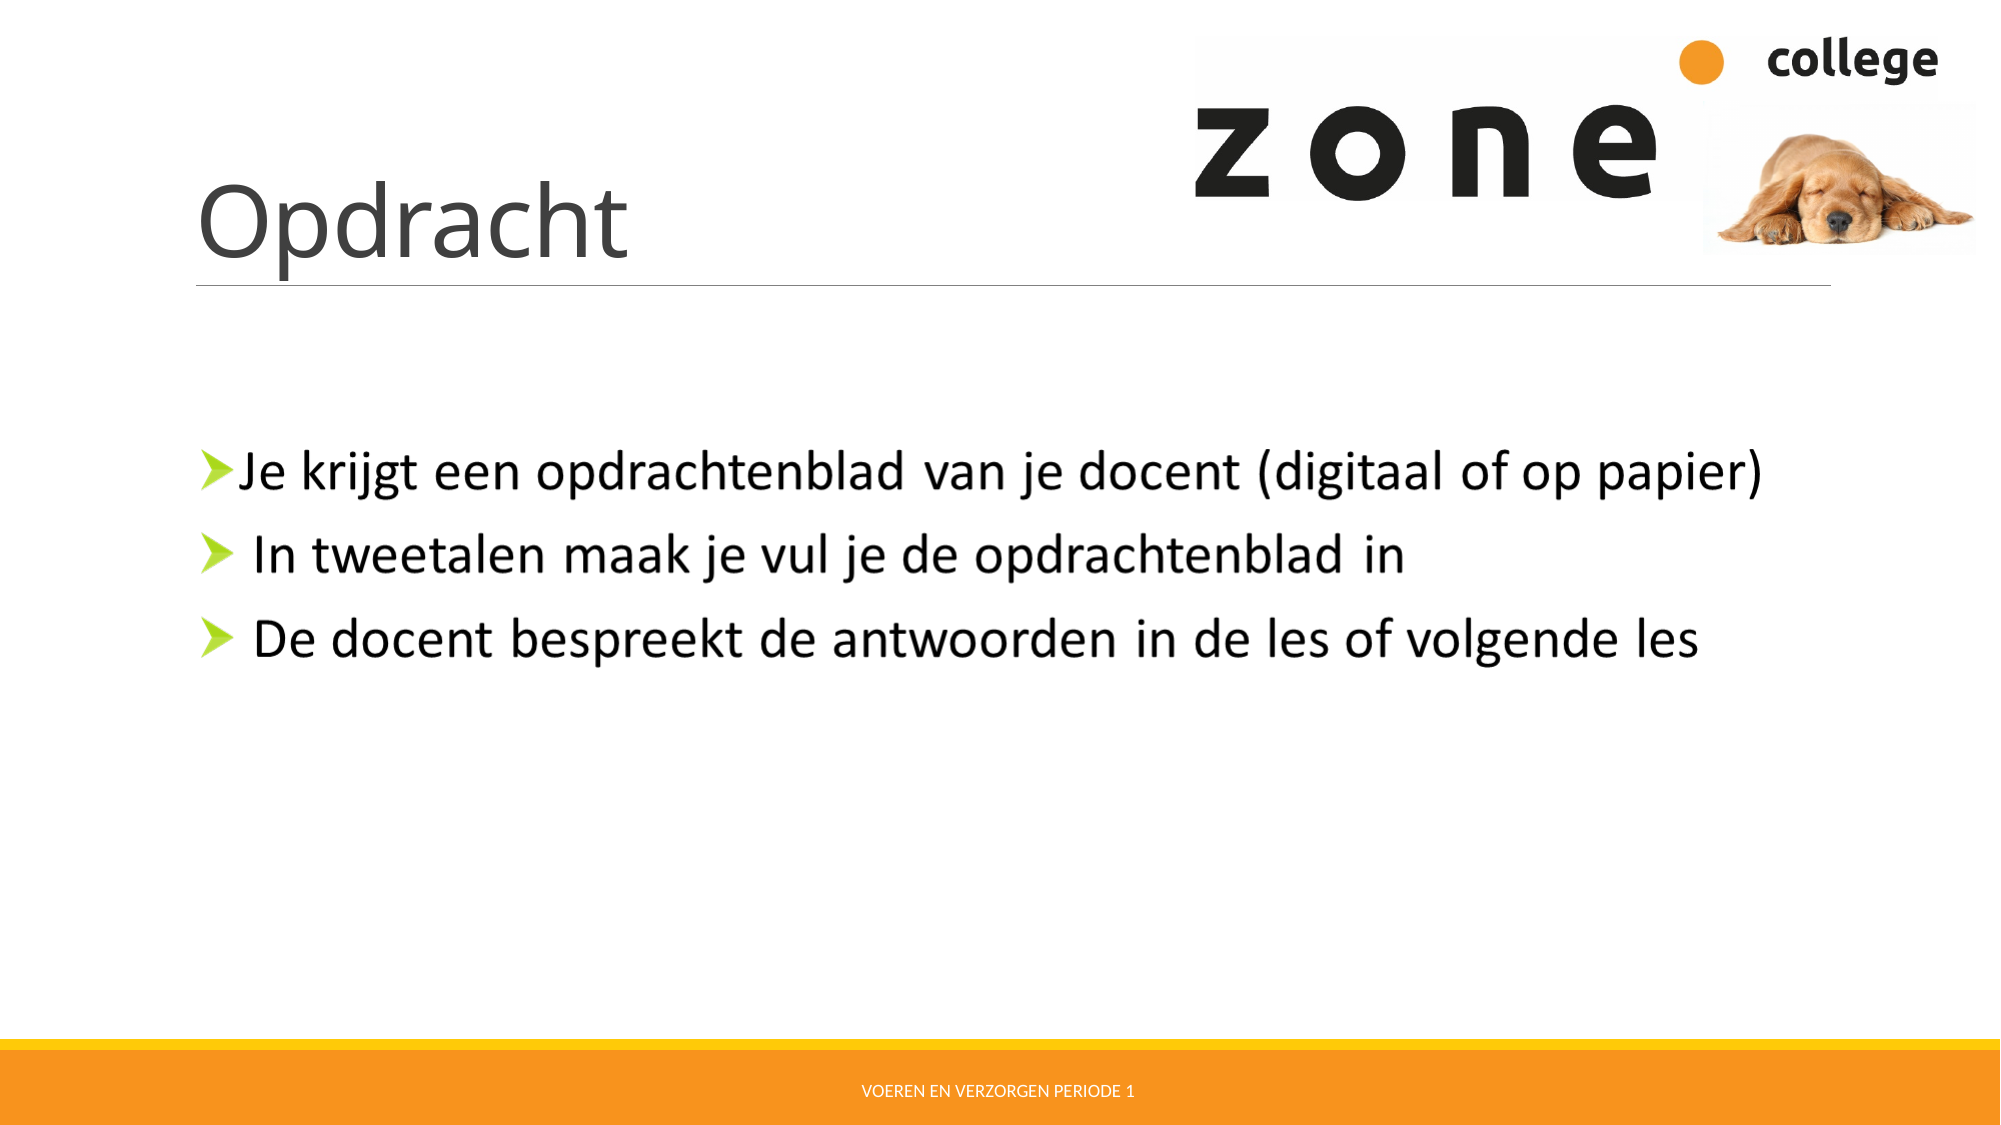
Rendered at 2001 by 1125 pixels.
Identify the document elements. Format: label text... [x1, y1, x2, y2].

title Opdracht [180, 47, 1830, 285]
list [180, 302, 1830, 963]
footer voeren en verzorgen periode 1 [604, 1059, 1396, 1120]
picture [1195, 35, 1977, 256]
picture [200, 416, 1800, 708]
